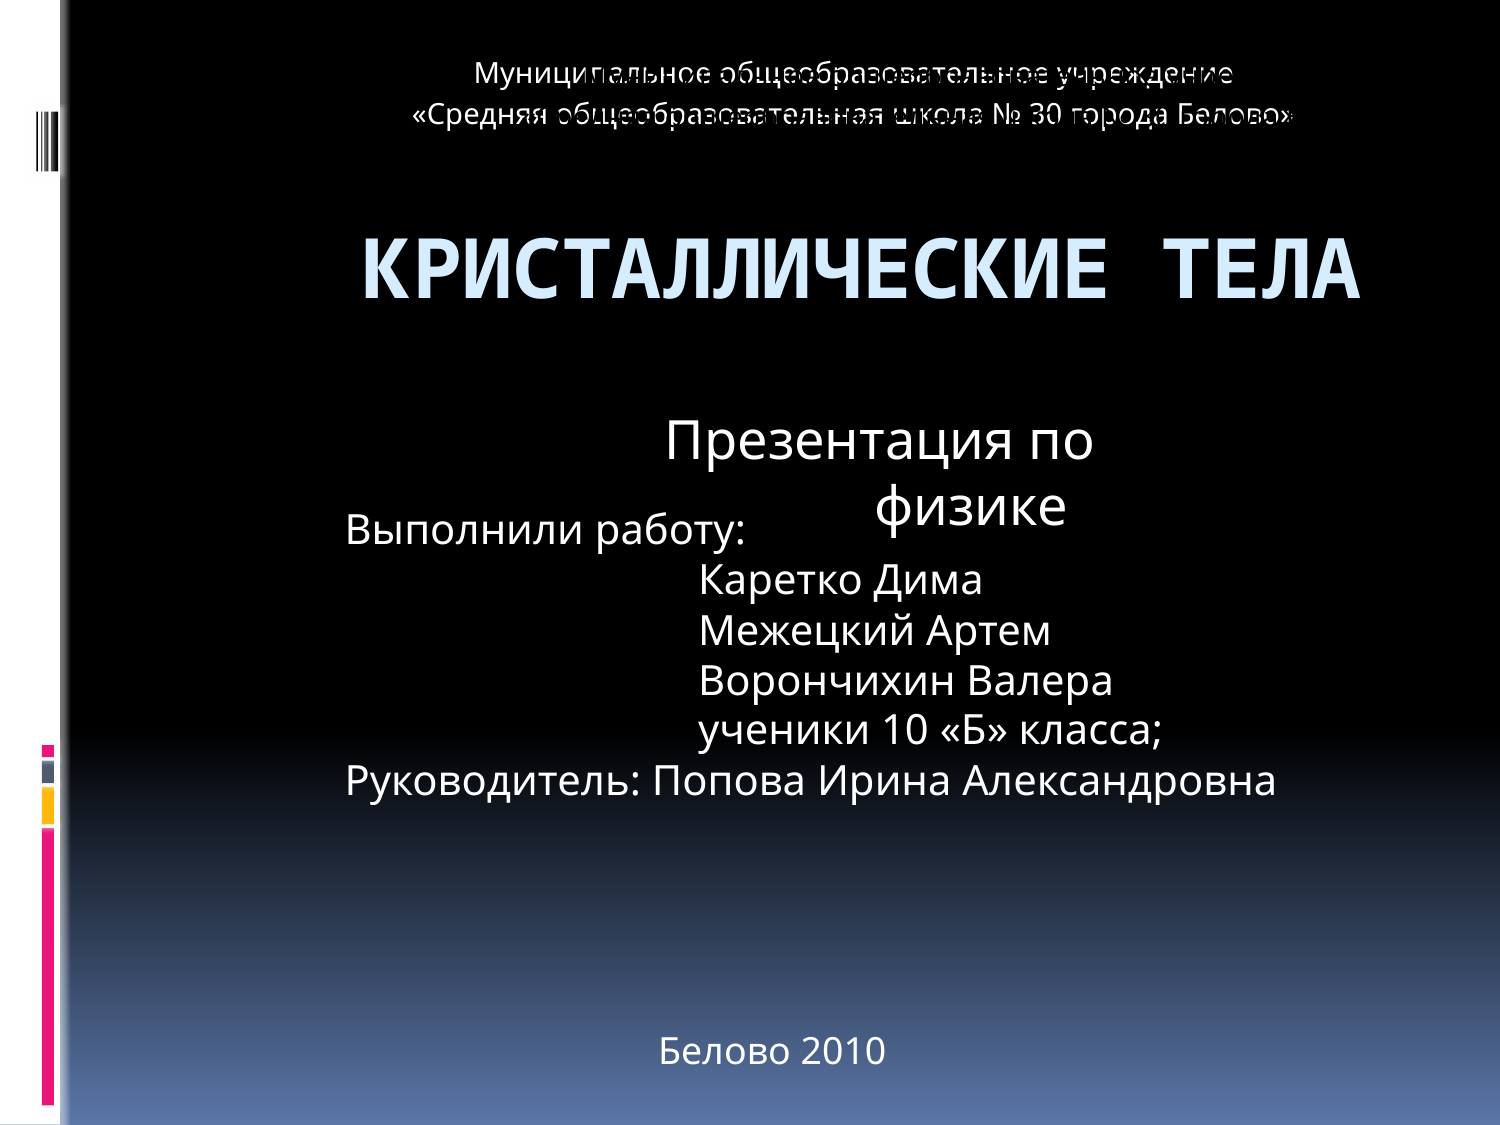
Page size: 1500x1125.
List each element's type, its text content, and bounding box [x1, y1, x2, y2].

text_box Белово 2010 [643, 1019, 902, 1080]
text_box Презентация по физике [480, 398, 1107, 550]
text_box Муниципальное общеобразовательное учреждение «Средняя общеобразовательная школа № 30 города Белово» [437, 49, 1500, 156]
title Кристаллические тела [147, 208, 1423, 533]
subtitle Выполнили работу: Каретко Дима Межецкий Артем Ворончихин Валера ученики 10 «Б» класса; Руководитель: Попова Ирина Александровна [328, 480, 1435, 811]
text_box Муниципальное общеобразовательное учреждение «Средняя общеобразовательная школа № 30 города Белово» [328, 46, 1391, 153]
